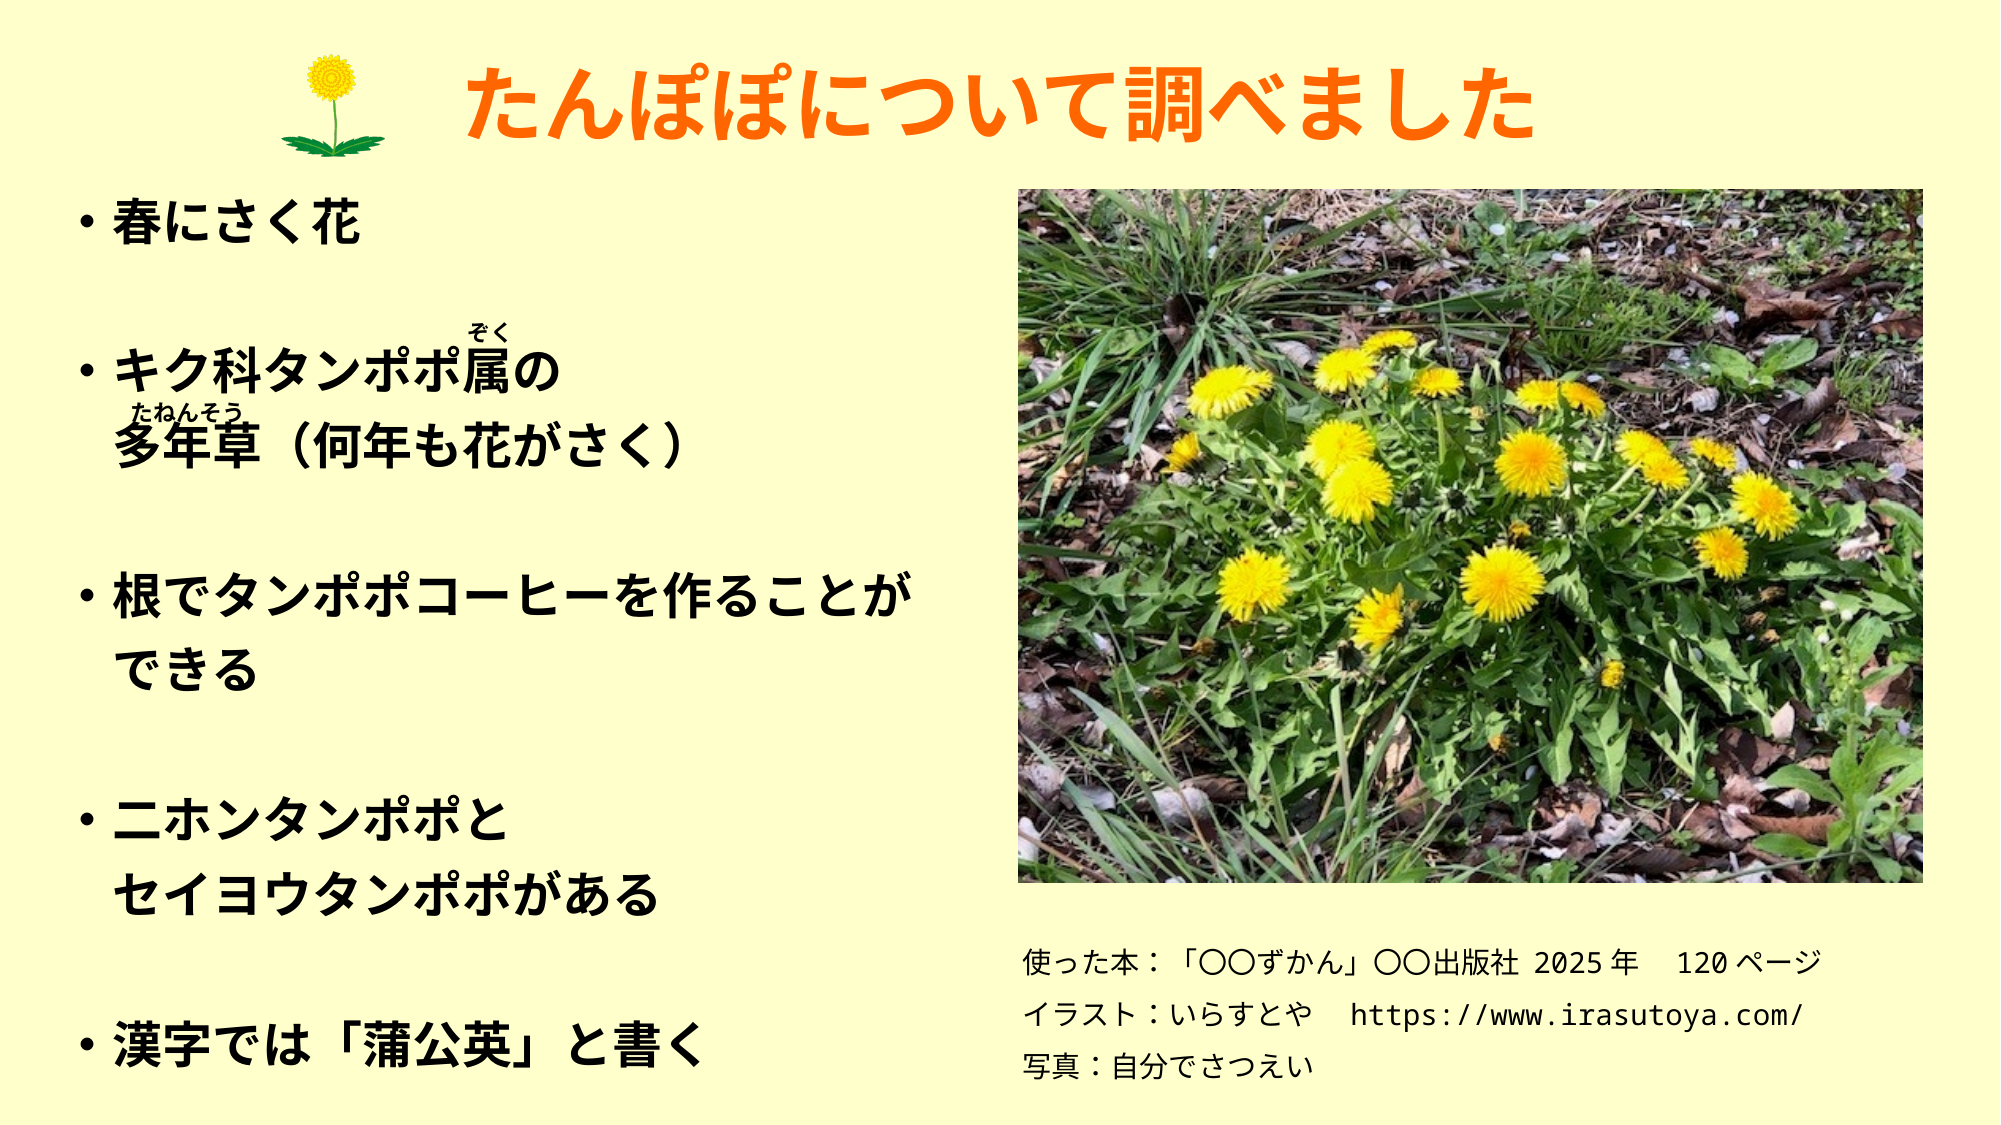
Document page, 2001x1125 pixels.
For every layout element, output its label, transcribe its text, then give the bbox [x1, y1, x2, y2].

text_box たんぽぽについて調べました [203, 35, 1797, 161]
text_box ・春にさく花 ・キク科タンポポ属の 多年草（何年も花がさく） ・根でタンポポコーヒーを作ることが できる ・二ホンタンポポと セイヨウタンポポがある ・漢字では「蒲公英」と書く [47, 189, 950, 1101]
text_box 使った本：「〇〇ずかん」〇〇出版社 2025年 120ページ イラスト：いらすとや https://www.irasutoya.com/ 写真：自分でさつえい [1007, 940, 1933, 1090]
picture [1017, 189, 1923, 883]
text_box たねんそう [115, 391, 268, 434]
picture [277, 51, 388, 160]
text_box ぞく [452, 311, 536, 354]
